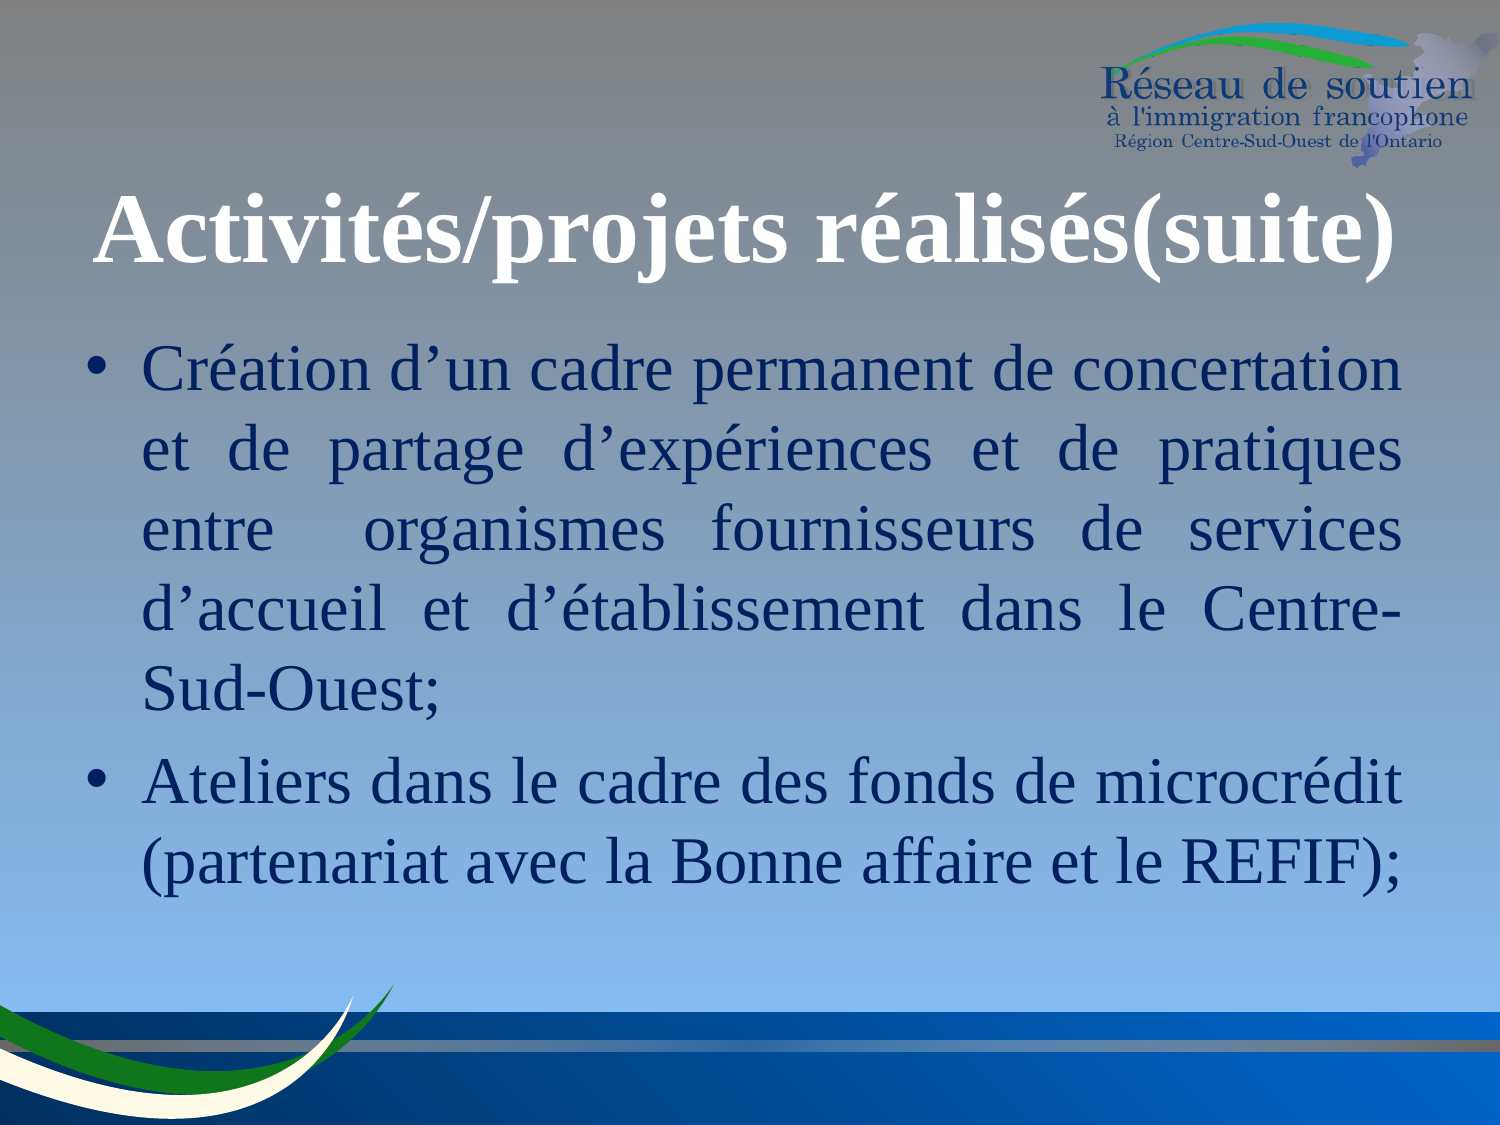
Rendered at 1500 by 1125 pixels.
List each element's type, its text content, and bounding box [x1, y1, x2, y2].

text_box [398, 1012, 1500, 1125]
picture [1101, 23, 1500, 169]
title Activités/projets réalisés(suite) [70, 128, 1421, 316]
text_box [0, 984, 394, 1125]
list Création d’un cadre permanent de concertation et de partage d’expériences et de pratiques entre organismes fournisseurs de services d’accueil et d’établissement dans le Centre-Sud-Ouest; Ateliers dans le cadre des fonds de microcrédit (partenariat avec la Bonne affaire et le REFIF); [70, 316, 1421, 997]
